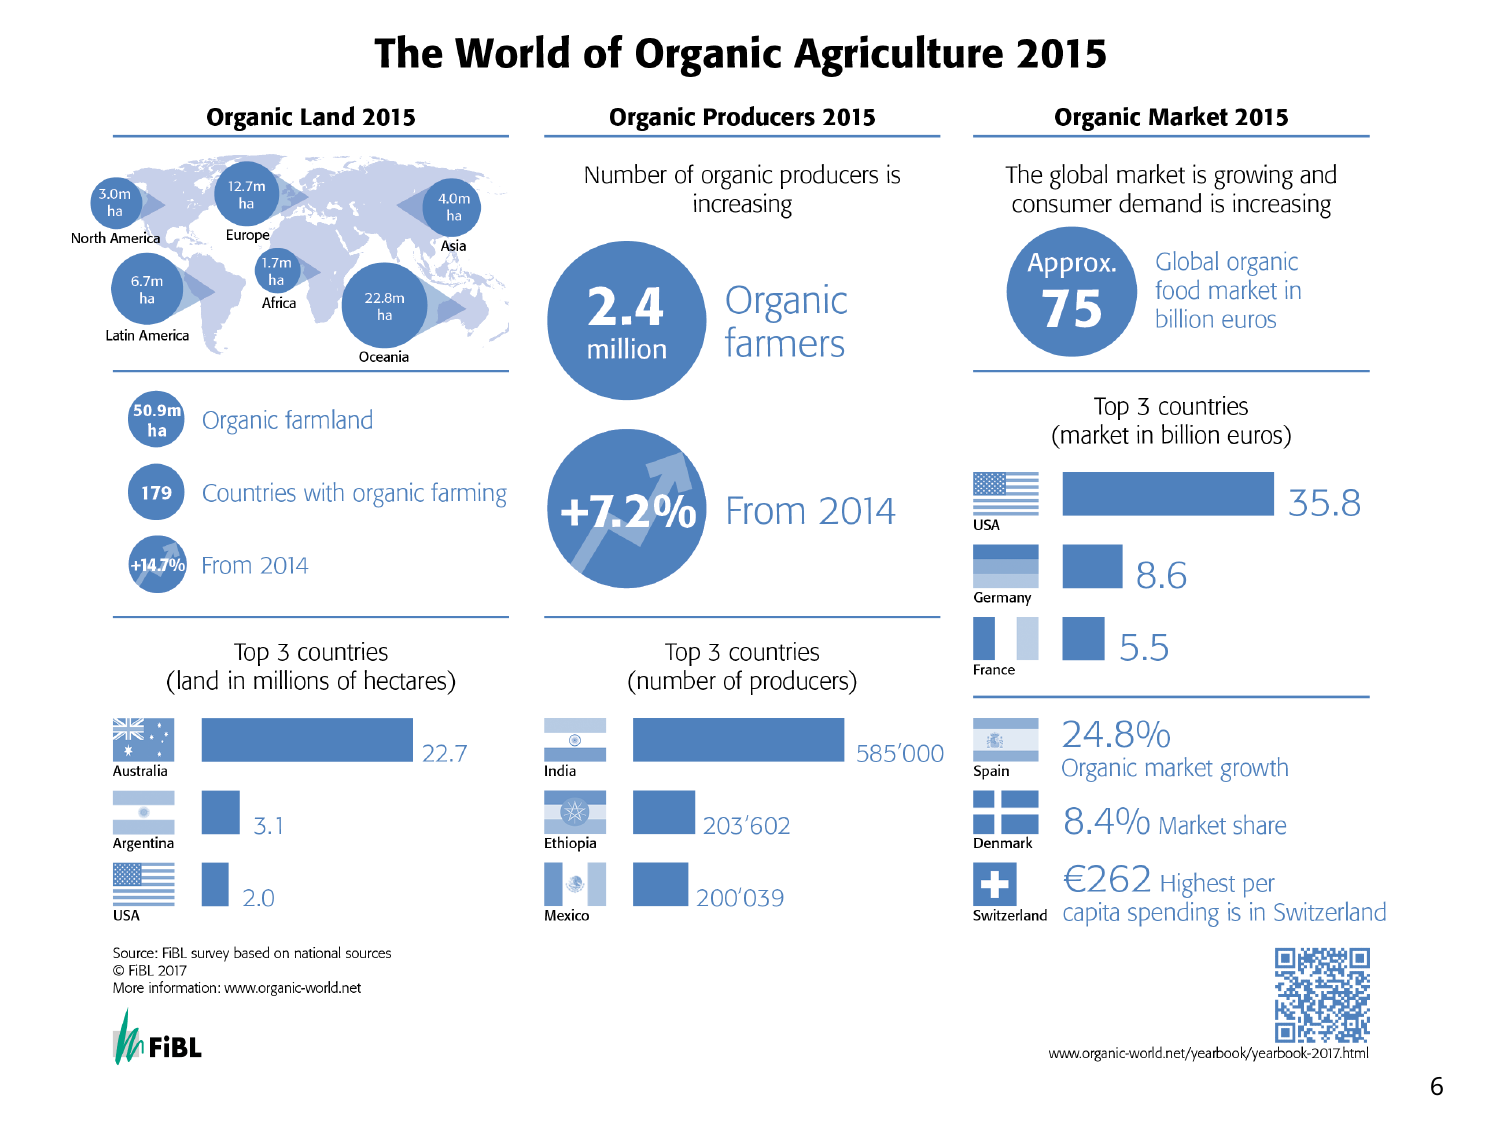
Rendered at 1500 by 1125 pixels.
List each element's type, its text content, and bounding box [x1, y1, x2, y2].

slide_number 6 [1360, 1065, 1444, 1113]
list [64, 7, 1424, 1081]
